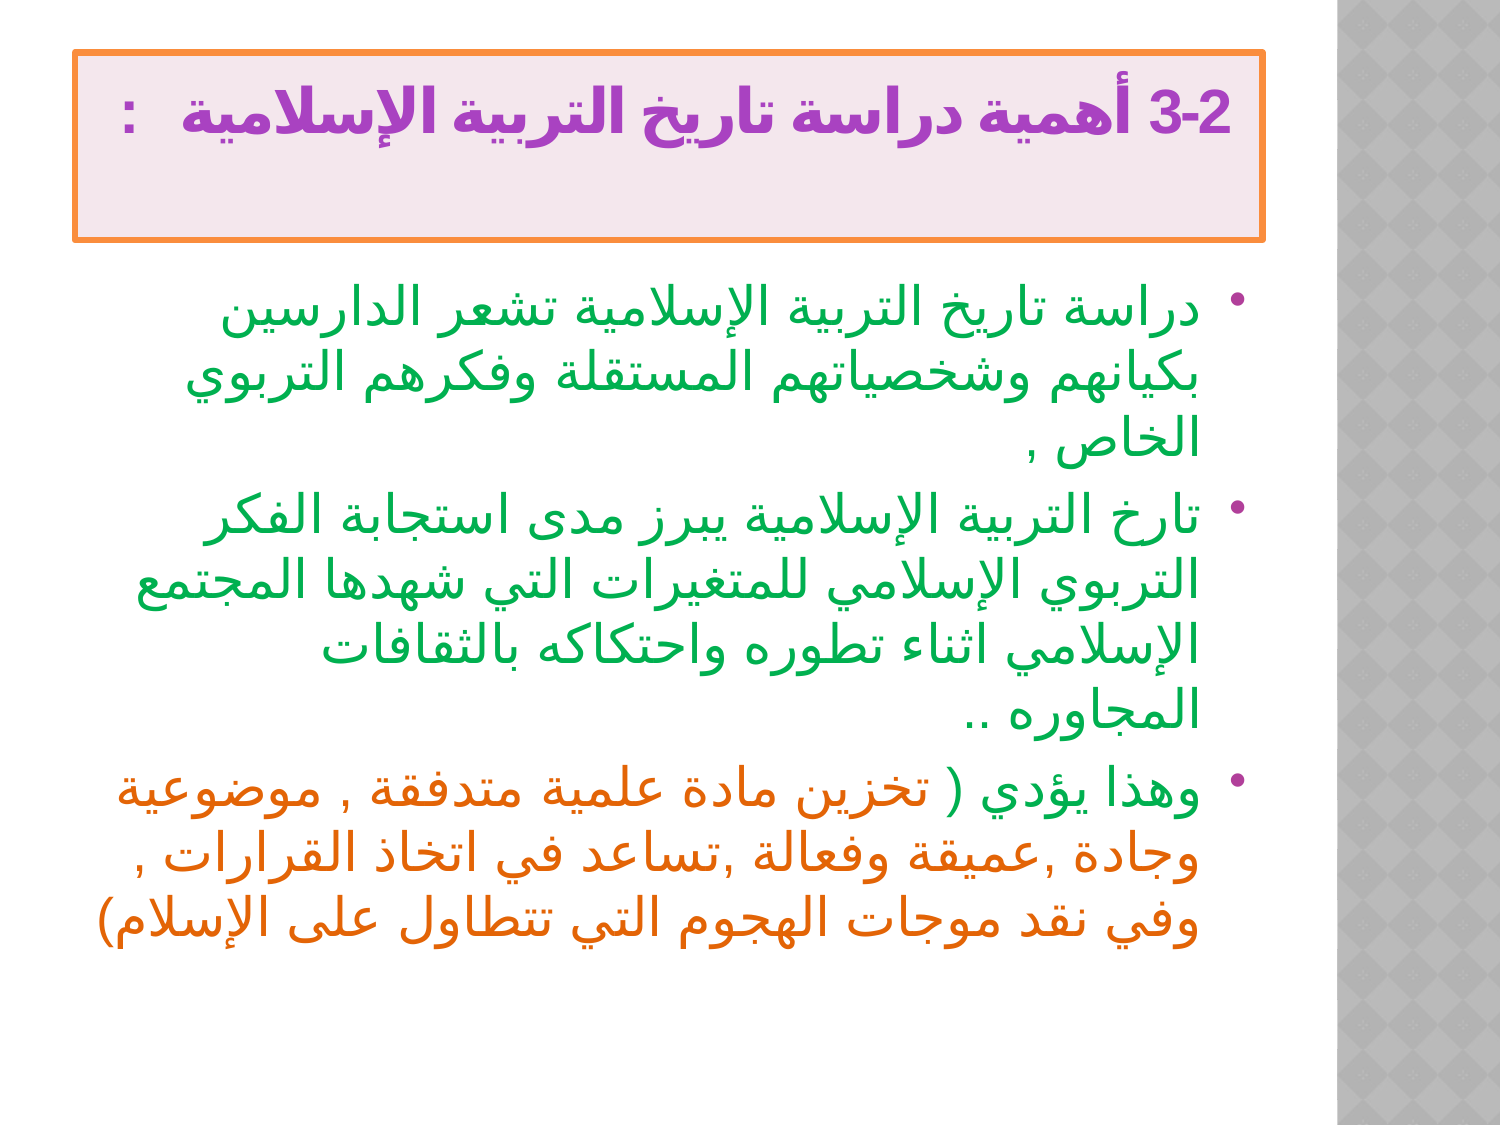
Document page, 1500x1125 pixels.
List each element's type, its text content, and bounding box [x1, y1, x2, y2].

title 3-2 أهمية دراسة تاريخ التربية الإسلامية : [72, 49, 1266, 243]
list دراسة تاريخ التربية الإسلامية تشعر الدارسين بكيانهم وشخصياتهم المستقلة وفكرهم التربوي الخاص , تارخ التربية الإسلامية يبرز مدى استجابة الفكر التربوي الإسلامي للمتغيرات التي شهدها المجتمع الإسلامي اثناء تطوره واحتكاكه بالثقافات المجاوره .. وهذا يؤدي ( تخزين مادة علمية متدفقة , موضوعية وجادة ,عميقة وفعالة ,تساعد في اتخاذ القرارات , وفي نقد موجات الهجوم التي تتطاول على الإسلام) [74, 263, 1263, 1060]
